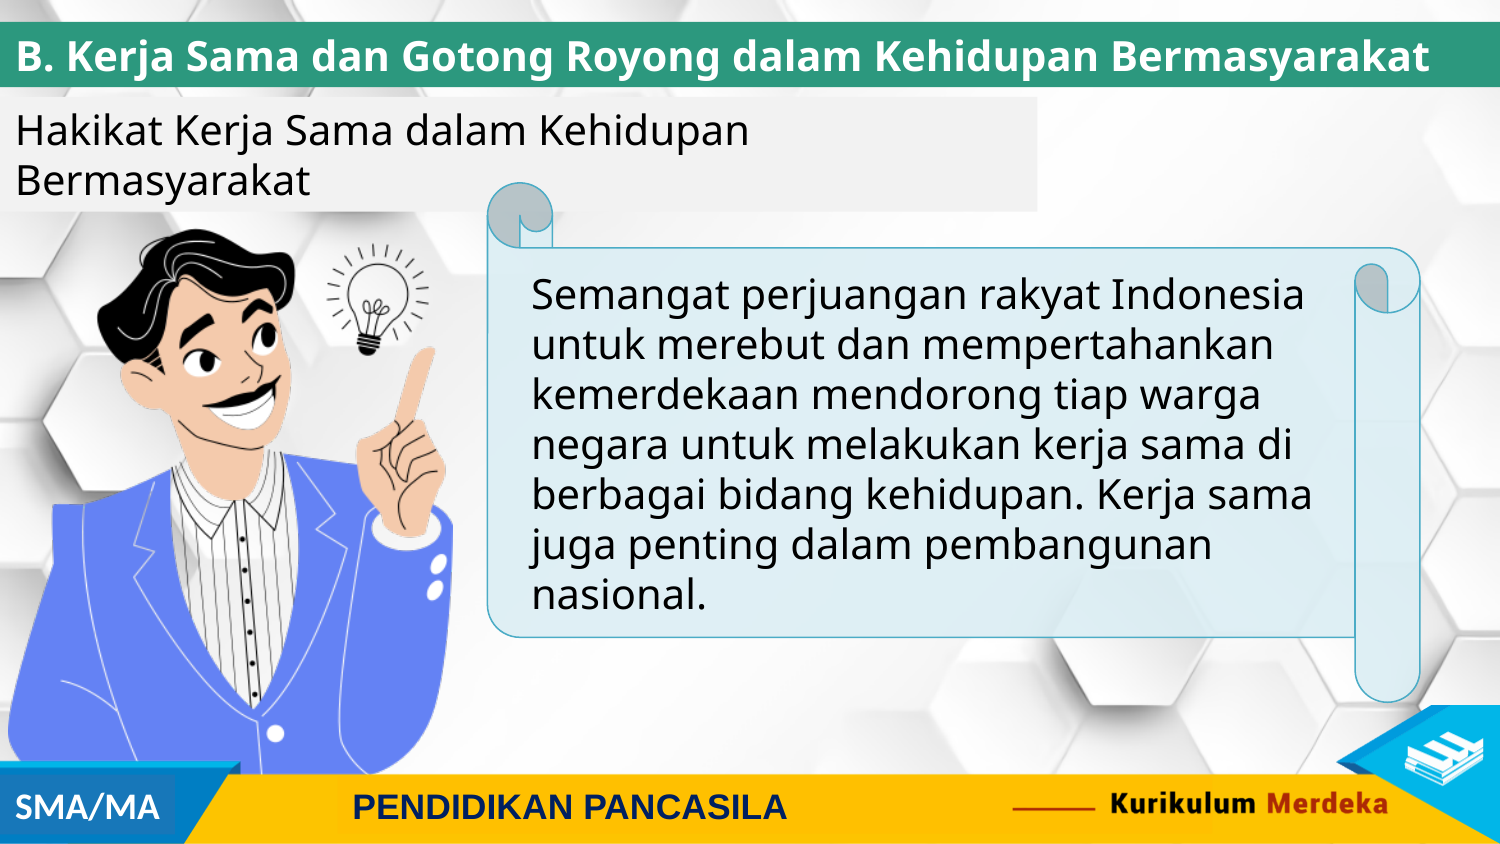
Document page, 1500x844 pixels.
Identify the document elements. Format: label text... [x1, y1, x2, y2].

text_box Hakikat Kerja Sama dalam Kehidupan Bermasyarakat [0, 96, 1038, 212]
text_box B. Kerja Sama dan Gotong Royong dalam Kehidupan Bermasyarakat [0, 20, 1500, 89]
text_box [0, 705, 1500, 844]
picture [0, 0, 1500, 20]
text_box Semangat perjuangan rakyat Indonesia untuk merebut dan mempertahankan kemerdekaan mendorong tiap warga negara untuk melakukan kerja sama di berbagai bidang kehidupan. Kerja sama juga penting dalam pembangunan nasional. [487, 182, 1421, 703]
picture [0, 89, 1500, 705]
